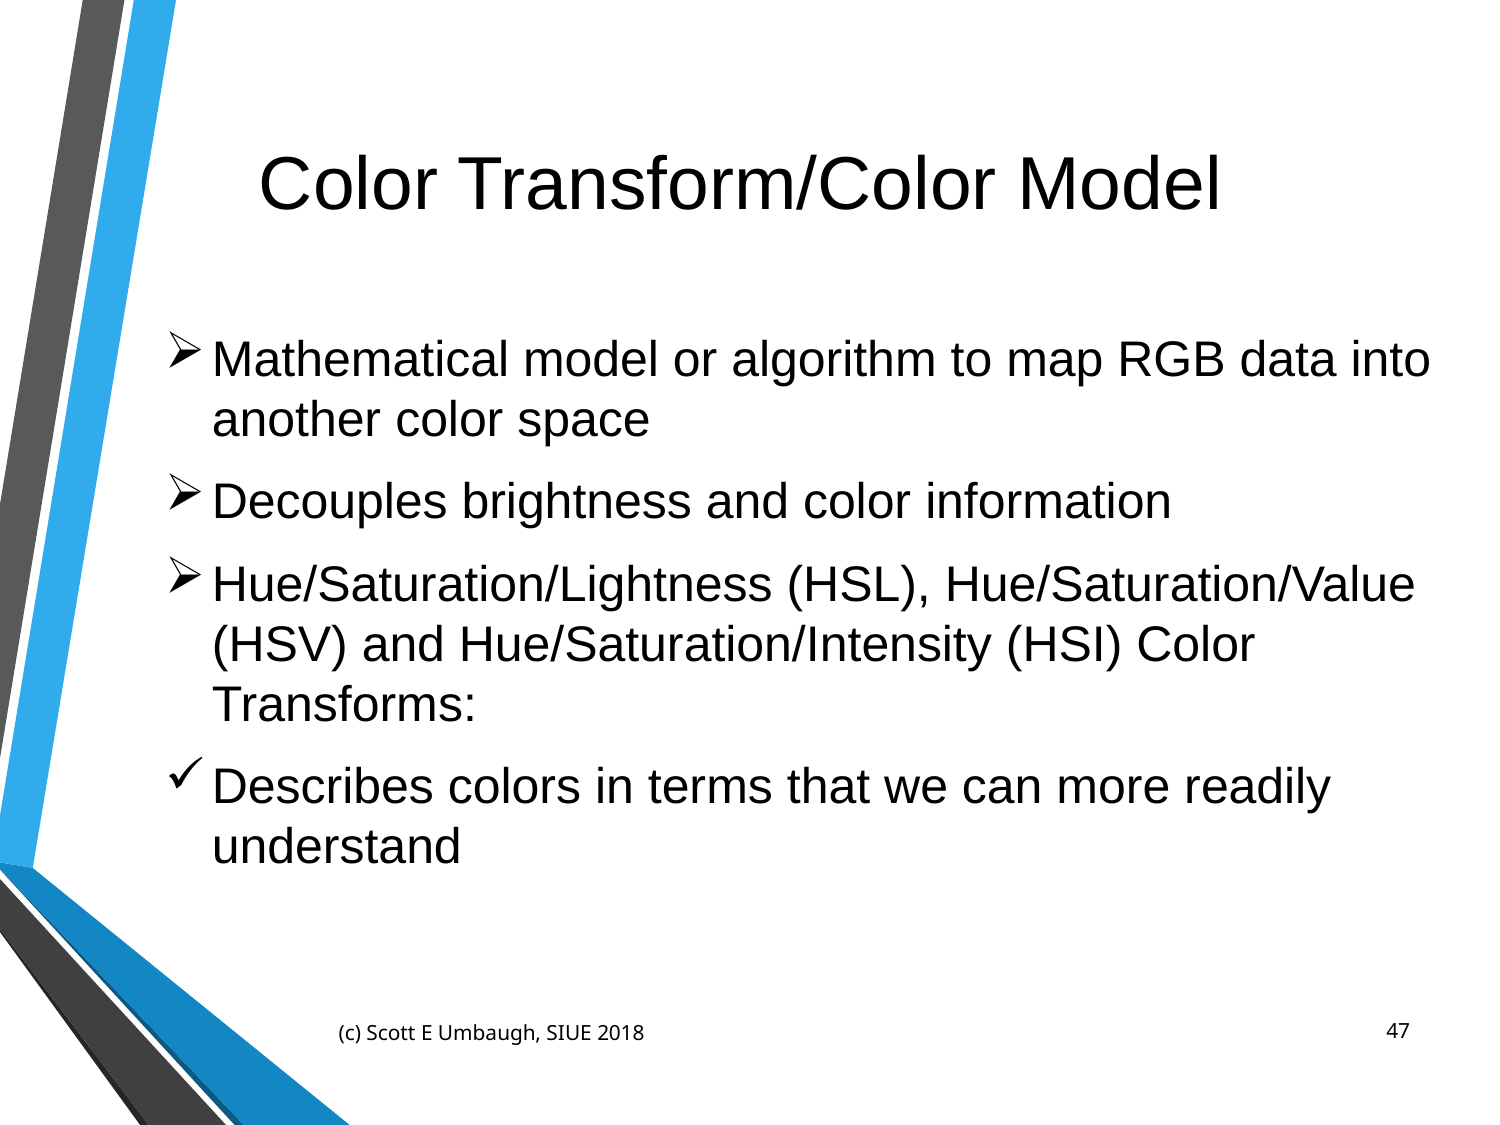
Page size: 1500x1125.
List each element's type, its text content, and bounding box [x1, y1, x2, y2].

footer (c) Scott E Umbaugh, SIUE 2018 [323, 1001, 1196, 1062]
title Color Transform/Color Model [87, 62, 1438, 290]
slide_number 47 [1354, 1001, 1425, 1062]
list Mathematical model or algorithm to map RGB data into another color space Decouples brightness and color information Hue/Saturation/Lightness (HSL), Hue/Saturation/Value (HSV) and Hue/Saturation/Intensity (HSI) Color Transforms: Describes colors in terms that we can more readily understand [150, 224, 1500, 975]
